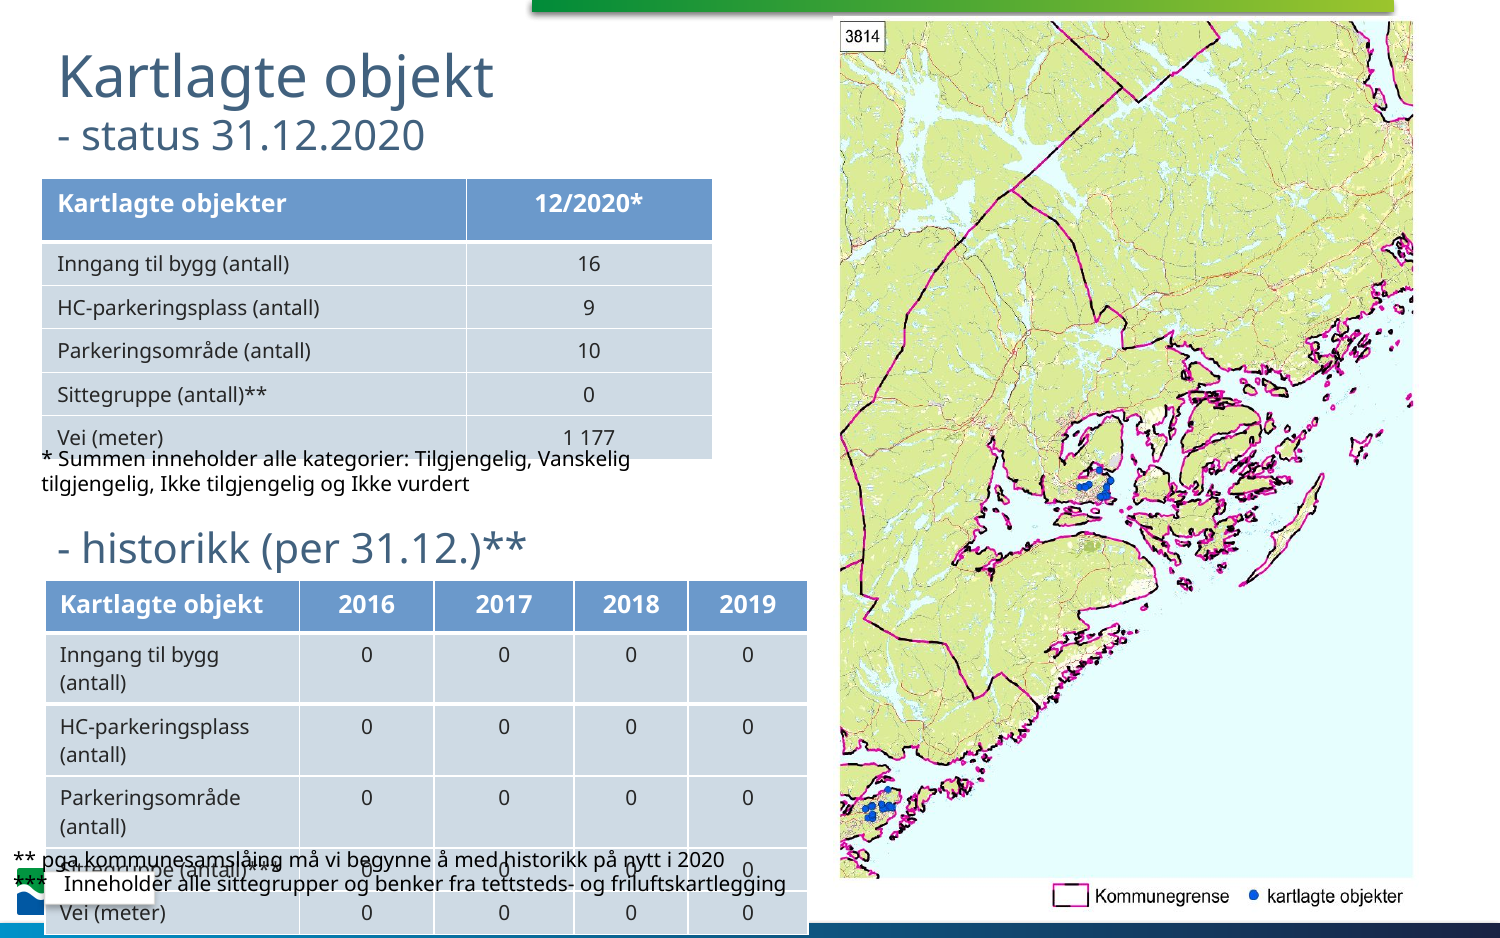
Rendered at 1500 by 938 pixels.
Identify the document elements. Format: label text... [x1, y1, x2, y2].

table_cell 0 [435, 904, 573, 934]
table_cell 0 [435, 777, 573, 838]
table_cell 0 [467, 373, 712, 415]
text_box ** pga kommunesamslåing må vi begynne å med historikk på nytt i 2020 *** Inneholder alle sittegrupper og benker fra tettsteds- og friluftskartlegging [0, 838, 802, 904]
table_cell Inngang til bygg (antall) [46, 635, 299, 702]
text_box Kartlagte objekt - status 31.12.2020 [42, 24, 828, 167]
table_cell 16 [467, 244, 712, 285]
picture [833, 16, 1419, 913]
table_cell 0 [802, 849, 807, 890]
table_cell 0 [300, 706, 433, 775]
table_cell Inngang til bygg (antall) [42, 244, 466, 285]
table_cell 1 177 [467, 416, 712, 459]
table_cell 0 [435, 635, 573, 702]
table_cell HC-parkeringsplass (antall) [46, 706, 299, 775]
table_cell 10 [467, 329, 712, 372]
table_cell 0 [435, 706, 573, 775]
table_header 2018 [575, 581, 687, 631]
table_cell Vei (meter) [46, 904, 299, 934]
table_header 2017 [435, 581, 573, 631]
table_cell 0 [300, 635, 433, 702]
table_cell Parkeringsområde (antall) [46, 777, 299, 838]
table_header 12/2020* [467, 179, 712, 240]
table_cell 0 [575, 635, 687, 702]
table_cell 0 [575, 904, 687, 934]
table_header Kartlagte objekt [46, 581, 299, 631]
table_cell 0 [300, 777, 433, 838]
table_header 2016 [300, 581, 433, 631]
table_cell HC-parkeringsplass (antall) [42, 286, 466, 328]
table_cell Parkeringsområde (antall) [42, 329, 466, 372]
text_box * Summen inneholder alle kategorier: Tilgjengelig, Vanskelig tilgjengelig, Ikke tilgjengelig og Ikke vurdert [26, 438, 711, 504]
table_cell 0 [575, 777, 687, 838]
table_cell 0 [575, 706, 687, 775]
table_cell Sittegruppe (antall)** [42, 373, 466, 415]
table_cell Vei (meter) [42, 416, 466, 438]
table_header 2019 [689, 581, 807, 631]
table_cell 0 [689, 777, 807, 847]
table_cell 0 [689, 706, 807, 775]
table_cell 9 [467, 286, 712, 328]
table_cell 0 [300, 904, 433, 934]
table_header Kartlagte objekter [42, 179, 466, 240]
table_cell 0 [689, 892, 807, 934]
table_cell 0 [689, 635, 807, 702]
text_box - historikk (per 31.12.)** [42, 496, 828, 580]
